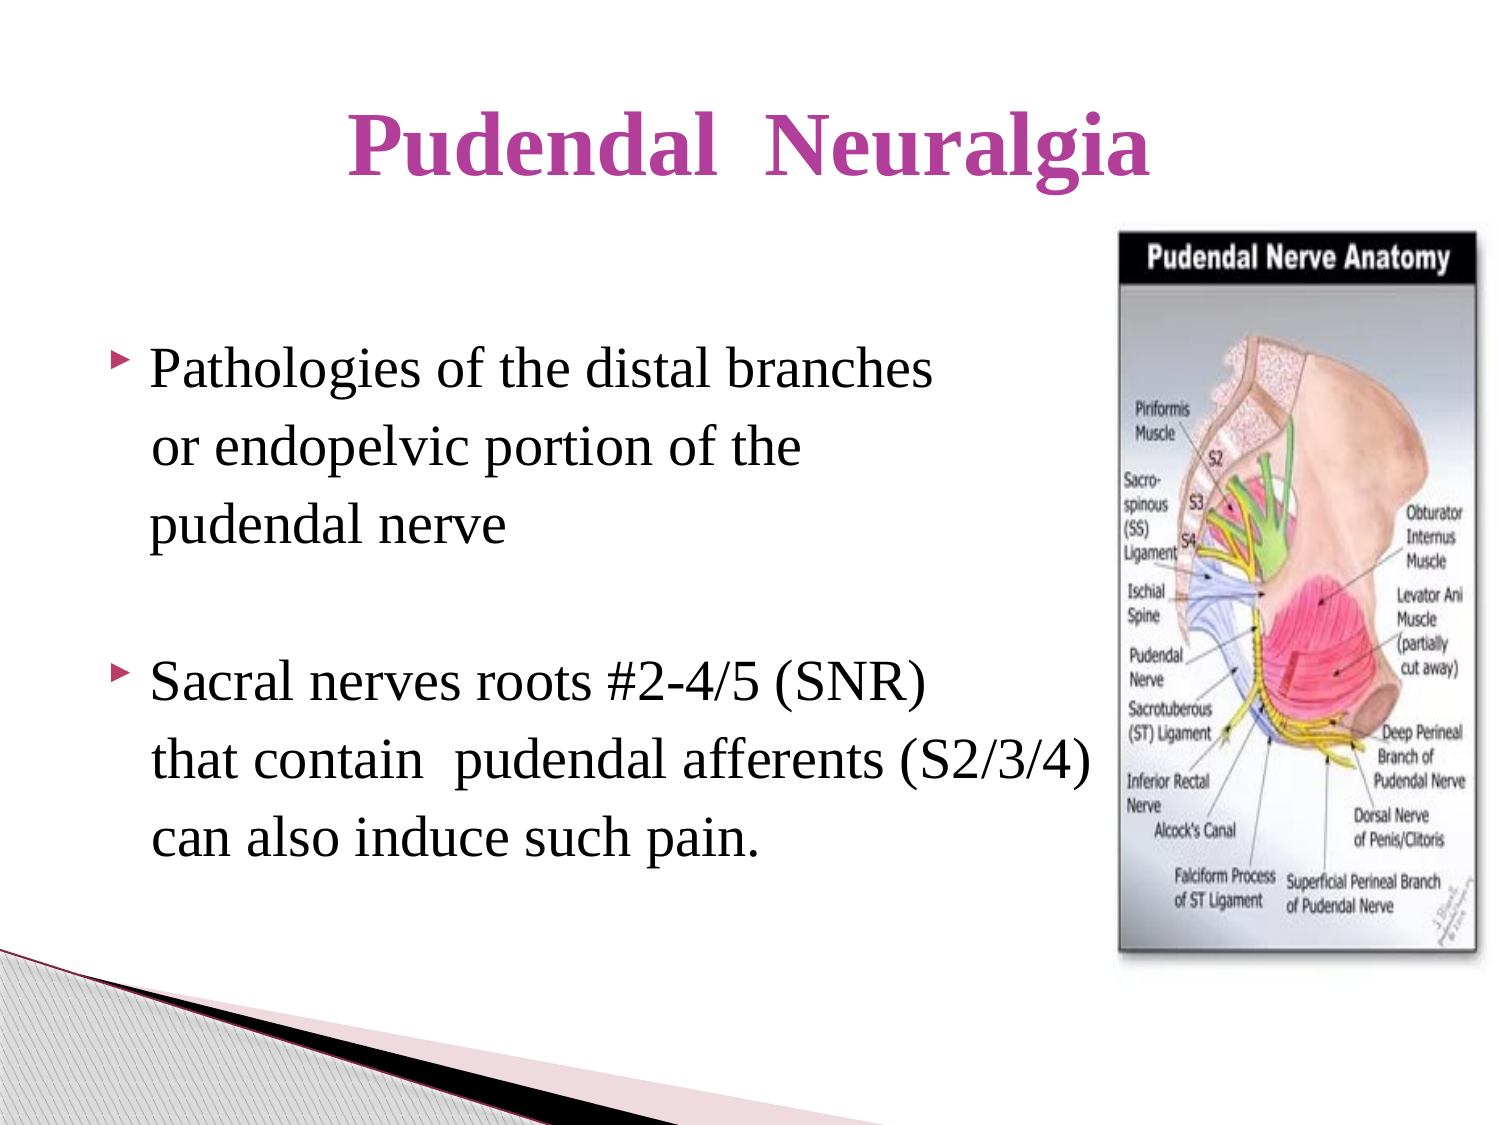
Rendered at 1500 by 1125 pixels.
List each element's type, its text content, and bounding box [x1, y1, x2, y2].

picture [1112, 222, 1500, 985]
title Pudendal Neuralgia [75, 45, 1425, 233]
list Pathologies of the distal branches or endopelvic portion of the pudendal nerve Sacral nerves roots #2-4/5 (SNR) that contain pudendal afferents (S2/3/4) can also induce such pain. [75, 243, 1107, 986]
